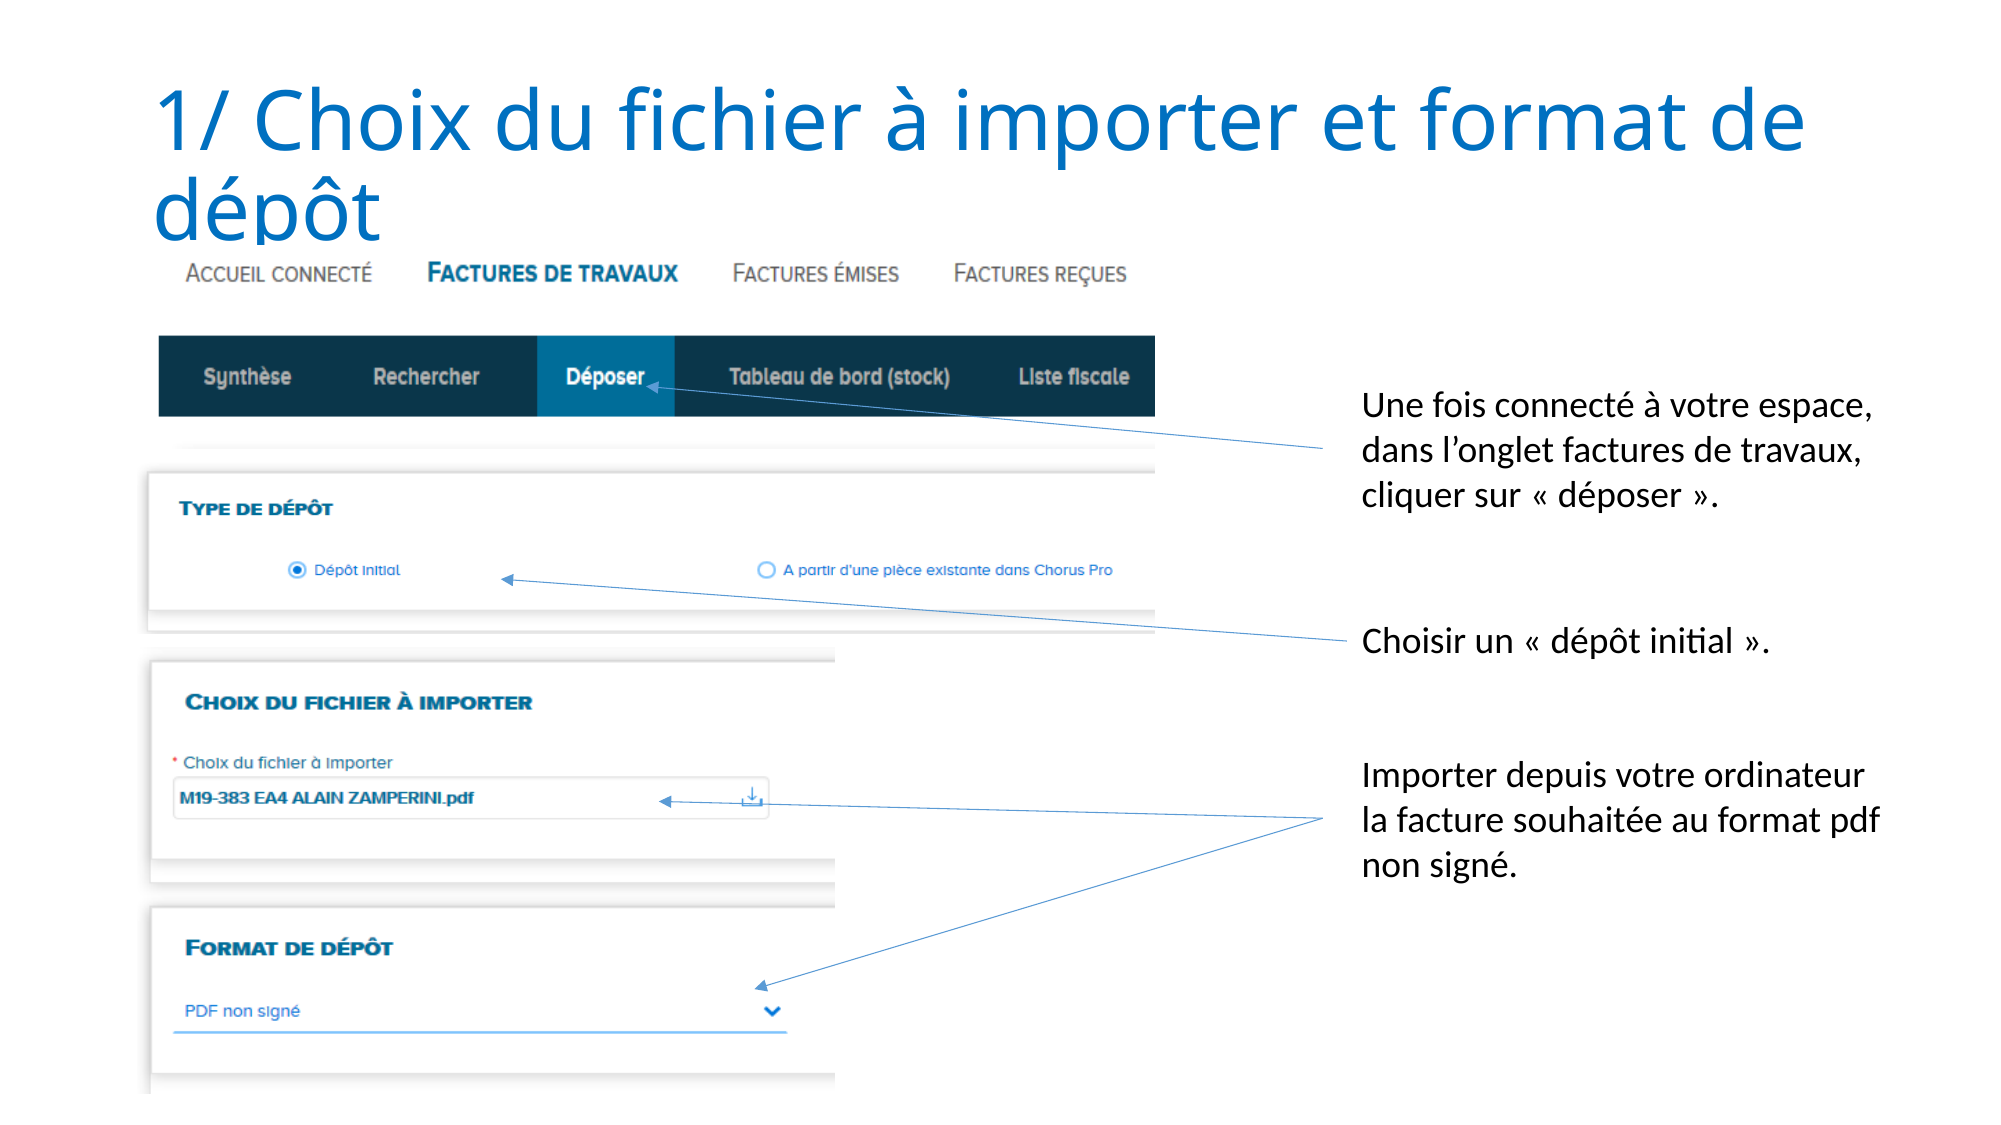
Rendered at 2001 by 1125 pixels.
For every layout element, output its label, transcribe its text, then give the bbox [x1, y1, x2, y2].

text_box Une fois connecté à votre espace, dans l’onglet factures de travaux, cliquer sur « déposer ». [1346, 372, 1944, 523]
picture [137, 461, 1155, 635]
text_box Choisir un « dépôt initial ». [1347, 608, 1863, 668]
text_box Importer depuis votre ordinateur la facture souhaitée au format pdf non signé. [1346, 742, 1908, 893]
picture [568, 366, 645, 389]
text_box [500, 579, 1347, 642]
picture [137, 245, 1155, 449]
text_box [658, 801, 1323, 819]
title 1/ Choix du fichier à importer et format de dépôt [137, 59, 1863, 278]
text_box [754, 818, 1323, 990]
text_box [645, 386, 1323, 449]
picture [137, 647, 835, 1094]
